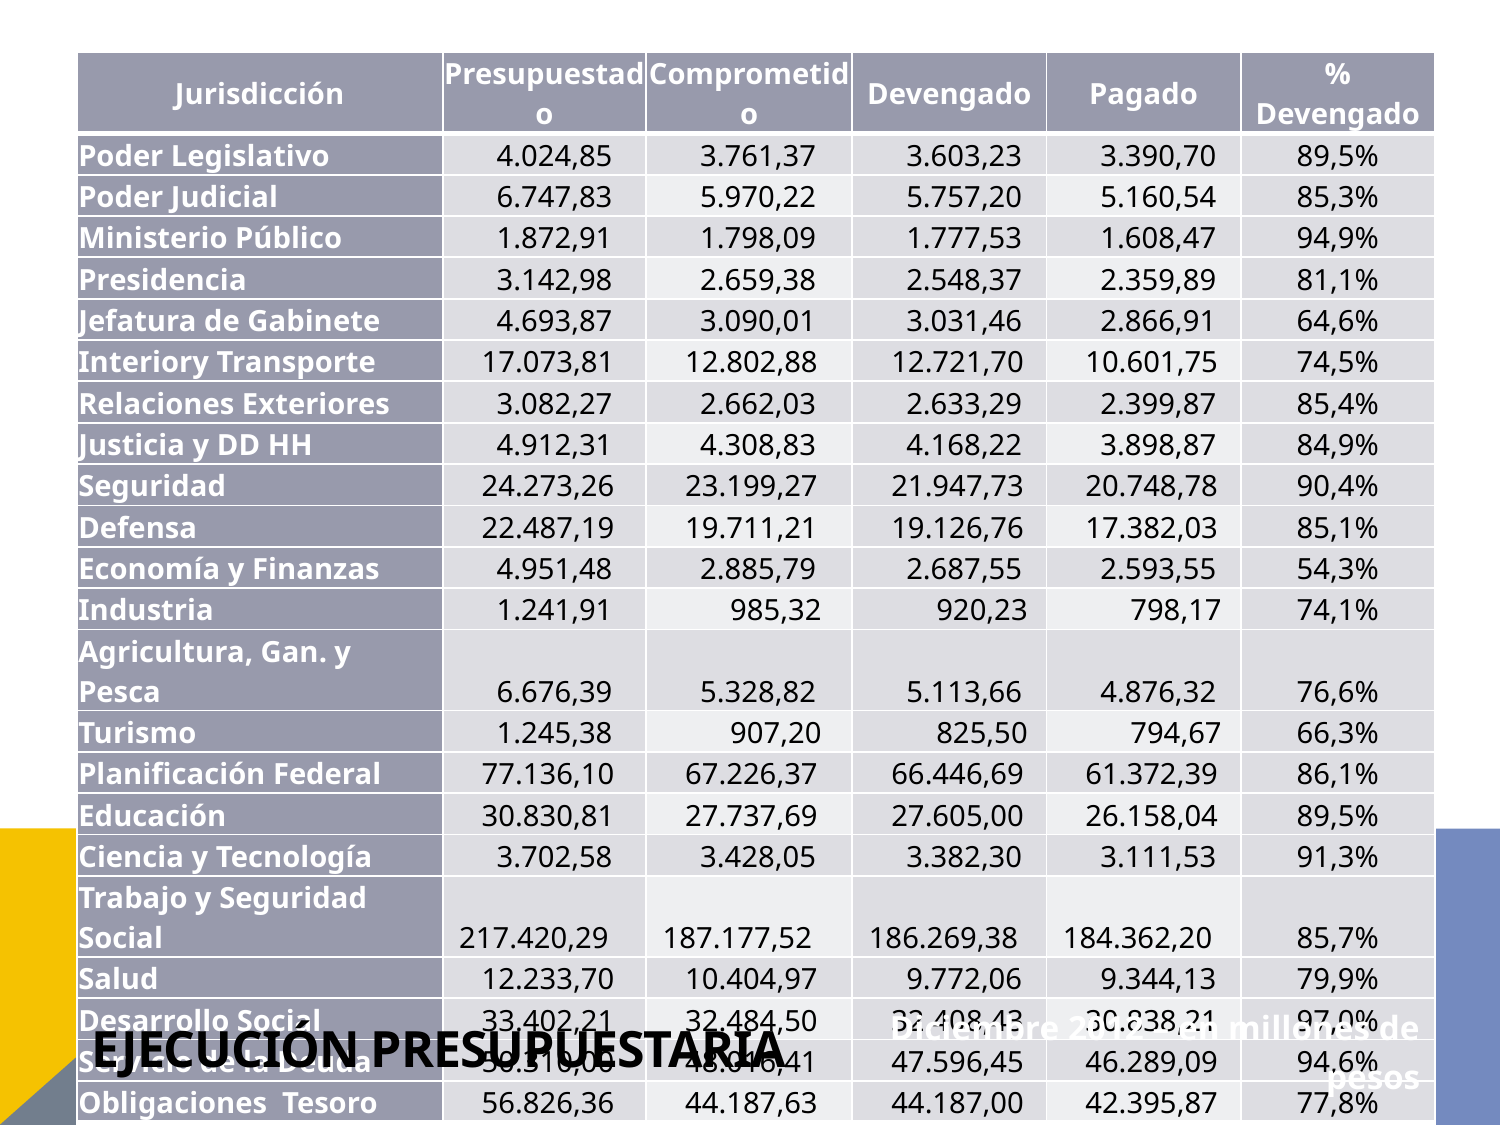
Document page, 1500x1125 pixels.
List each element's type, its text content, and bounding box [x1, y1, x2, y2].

table_cell Presidencia [78, 258, 442, 298]
table_cell 4.912,31 [444, 424, 645, 463]
table_cell 5.328,82 [647, 630, 851, 710]
table_cell 2.659,38 [647, 258, 851, 298]
table_cell 2.359,89 [1047, 258, 1240, 298]
table_cell 186.269,38 [853, 877, 1046, 956]
table_cell 920,23 [853, 589, 1046, 629]
table_cell Ministerio Público [78, 217, 442, 256]
table_cell 89,5% [1242, 794, 1434, 834]
table_cell 825,50 [853, 711, 1046, 751]
table_cell 794,67 [1047, 711, 1240, 751]
table_cell Economía y Finanzas [78, 548, 442, 587]
table_header Presupuestado [444, 53, 645, 131]
table_cell 6.676,39 [444, 630, 645, 710]
table_cell Justicia y DD HH [78, 424, 442, 463]
table_cell 10.404,97 [647, 958, 851, 997]
table_header % Devengado [1242, 53, 1434, 131]
table_cell 30.830,81 [444, 794, 645, 834]
table_cell 3.031,46 [853, 300, 1046, 339]
table_cell 4.024,85 [444, 136, 645, 174]
table_cell 3.428,05 [647, 835, 851, 875]
table_cell 3.390,70 [1047, 136, 1240, 174]
table_cell 27.737,69 [647, 794, 851, 834]
table_cell 74,1% [1242, 589, 1434, 629]
table_cell 6.747,83 [444, 176, 645, 215]
table_cell 19.126,76 [853, 506, 1046, 546]
table_cell 1.872,91 [444, 217, 645, 256]
table_cell 85,7% [1242, 877, 1434, 956]
table_cell 19.711,21 [647, 506, 851, 546]
table_cell 798,17 [1047, 589, 1240, 629]
table_cell 86,1% [1242, 753, 1434, 792]
table_cell 5.160,54 [1047, 176, 1240, 215]
table_cell 54,3% [1242, 548, 1434, 587]
table_cell 3.603,23 [853, 136, 1046, 174]
table_cell 64,6% [1242, 300, 1434, 339]
table_cell 9.344,13 [1047, 958, 1240, 997]
table_cell Agricultura, Gan. y Pesca [78, 630, 442, 710]
table_cell 67.226,37 [647, 753, 851, 792]
table_cell 5.970,22 [647, 176, 851, 215]
table_cell 61.372,39 [1047, 753, 1240, 792]
table_cell 44.187,00 [853, 1094, 1046, 1120]
table_cell 3.111,53 [1047, 835, 1240, 875]
table_cell 79,9% [1242, 958, 1434, 997]
table_cell 66,3% [1242, 711, 1434, 751]
table_cell 4.308,83 [647, 424, 851, 463]
table_cell 20.748,78 [1047, 465, 1240, 505]
table_cell 3.382,30 [853, 835, 1046, 875]
table_cell 184.362,20 [1047, 877, 1240, 956]
table_cell 187.177,52 [647, 877, 851, 956]
table_cell 2.885,79 [647, 548, 851, 587]
table_cell 17.073,81 [444, 341, 645, 380]
table_cell 1.798,09 [647, 217, 851, 256]
table_cell Turismo [78, 711, 442, 751]
table_cell 4.876,32 [1047, 630, 1240, 710]
text_box Diciembre 2012 – en millones de pesos [844, 999, 1436, 1094]
table_cell 1.245,38 [444, 711, 645, 751]
table_header Comprometido [647, 53, 851, 131]
table_cell 1.777,53 [853, 217, 1046, 256]
table_cell 91,3% [1242, 835, 1434, 875]
table_cell Seguridad [78, 465, 442, 505]
table_cell 94,9% [1242, 217, 1434, 256]
table_cell 12.721,70 [853, 341, 1046, 380]
table_cell Educación [78, 794, 442, 834]
table_header Devengado [853, 53, 1046, 131]
table_cell Industria [78, 589, 442, 629]
table_cell 42.395,87 [1047, 1094, 1240, 1120]
table_cell Poder Legislativo [78, 136, 442, 174]
table_cell 2.633,29 [853, 382, 1046, 422]
table_cell 1.241,91 [444, 589, 645, 629]
table_cell 76,6% [1242, 630, 1434, 710]
table_cell 56.826,36 [444, 1094, 645, 1120]
title Ejecución Presupuestaria [76, 1001, 904, 1094]
table_cell 4.168,22 [853, 424, 1046, 463]
table_cell 3.142,98 [444, 258, 645, 298]
table_cell 24.273,26 [444, 465, 645, 505]
table_cell 85,3% [1242, 176, 1434, 215]
table_cell 907,20 [647, 711, 851, 751]
table_cell 22.487,19 [444, 506, 645, 546]
table_cell 23.199,27 [647, 465, 851, 505]
table_cell 3.761,37 [647, 136, 851, 174]
table_cell 74,5% [1242, 341, 1434, 380]
table_cell 90,4% [1242, 465, 1434, 505]
table_cell 3.898,87 [1047, 424, 1240, 463]
table_cell 66.446,69 [853, 753, 1046, 792]
table_cell 985,32 [647, 589, 851, 629]
table_cell 5.113,66 [853, 630, 1046, 710]
table_cell Jefatura de Gabinete [78, 300, 442, 339]
table_cell Interiory Transporte [78, 341, 442, 380]
table_cell 2.593,55 [1047, 548, 1240, 587]
table_cell Salud [78, 958, 442, 997]
table_cell 3.702,58 [444, 835, 645, 875]
table_cell 17.382,03 [1047, 506, 1240, 546]
table_cell 217.420,29 [444, 877, 645, 956]
table_cell 2.687,55 [853, 548, 1046, 587]
table_cell 2.399,87 [1047, 382, 1240, 422]
table_cell 26.158,04 [1047, 794, 1240, 834]
table_cell Relaciones Exteriores [78, 382, 442, 422]
table_cell 12.802,88 [647, 341, 851, 380]
table_cell 89,5% [1242, 136, 1434, 174]
table_cell 21.947,73 [853, 465, 1046, 505]
table_cell 27.605,00 [853, 794, 1046, 834]
table_cell 1.608,47 [1047, 217, 1240, 256]
table_cell Ciencia y Tecnología [78, 835, 442, 875]
table_cell Obligaciones Tesoro [78, 1094, 442, 1120]
table_cell 3.090,01 [647, 300, 851, 339]
table_cell Poder Judicial [78, 176, 442, 215]
table_cell 2.548,37 [853, 258, 1046, 298]
table_cell 81,1% [1242, 258, 1434, 298]
table_header Pagado [1047, 53, 1240, 131]
table_cell 10.601,75 [1047, 341, 1240, 380]
table_cell 5.757,20 [853, 176, 1046, 215]
table_cell Planificación Federal [78, 753, 442, 792]
table_cell 4.693,87 [444, 300, 645, 339]
table_cell 77.136,10 [444, 753, 645, 792]
table_cell 85,1% [1242, 506, 1434, 546]
table_cell 77,8% [1242, 1094, 1434, 1120]
table_cell Trabajo y Seguridad Social [78, 877, 442, 956]
table_cell 44.187,63 [647, 1094, 851, 1120]
table_cell Defensa [78, 506, 442, 546]
table_cell 2.662,03 [647, 382, 851, 422]
table_cell 4.951,48 [444, 548, 645, 587]
table_cell 2.866,91 [1047, 300, 1240, 339]
table_cell 85,4% [1242, 382, 1434, 422]
table_header Jurisdicción [78, 53, 442, 131]
table_cell 84,9% [1242, 424, 1434, 463]
table_cell 9.772,06 [853, 958, 1046, 997]
table_cell 3.082,27 [444, 382, 645, 422]
table_cell 12.233,70 [444, 958, 645, 997]
